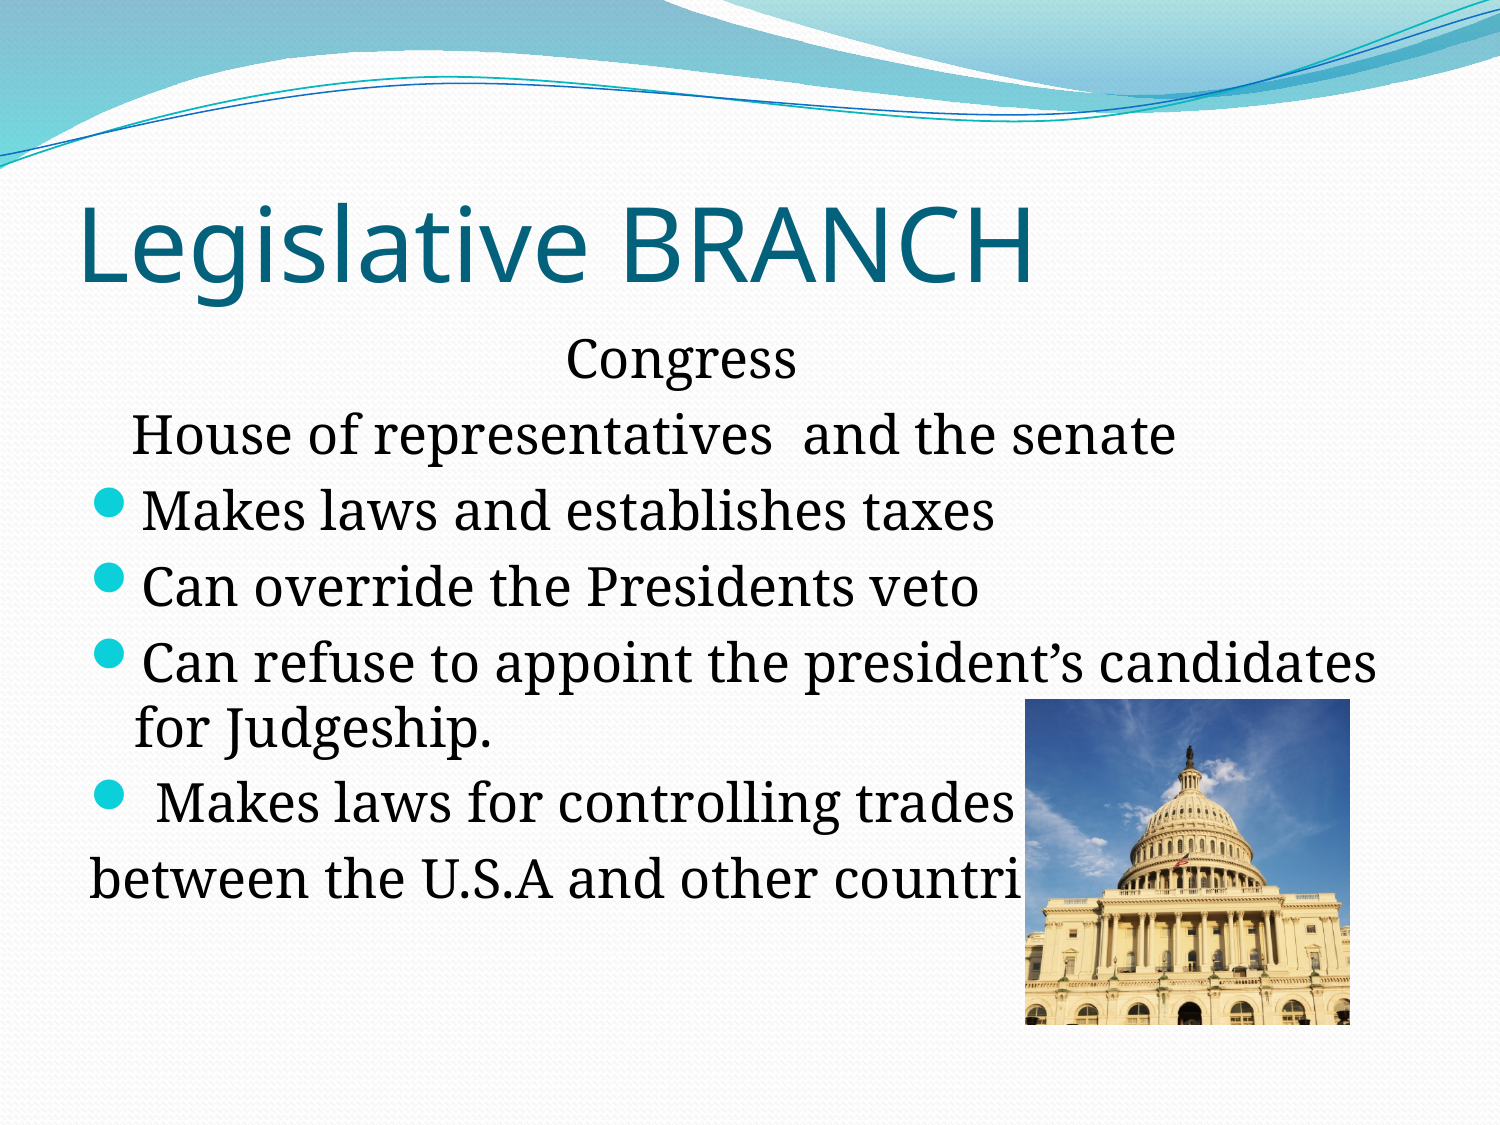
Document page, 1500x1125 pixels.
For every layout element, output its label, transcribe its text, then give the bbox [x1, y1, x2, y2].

list Congress House of representatives and the senate Makes laws and establishes taxes Can override the Presidents veto Can refuse to appoint the president’s candidates for Judgeship. Makes laws for controlling trades between the U.S.A and other countries. [75, 317, 1425, 1038]
title Legislative BRANCH [75, 115, 1425, 303]
picture [1024, 699, 1350, 1025]
